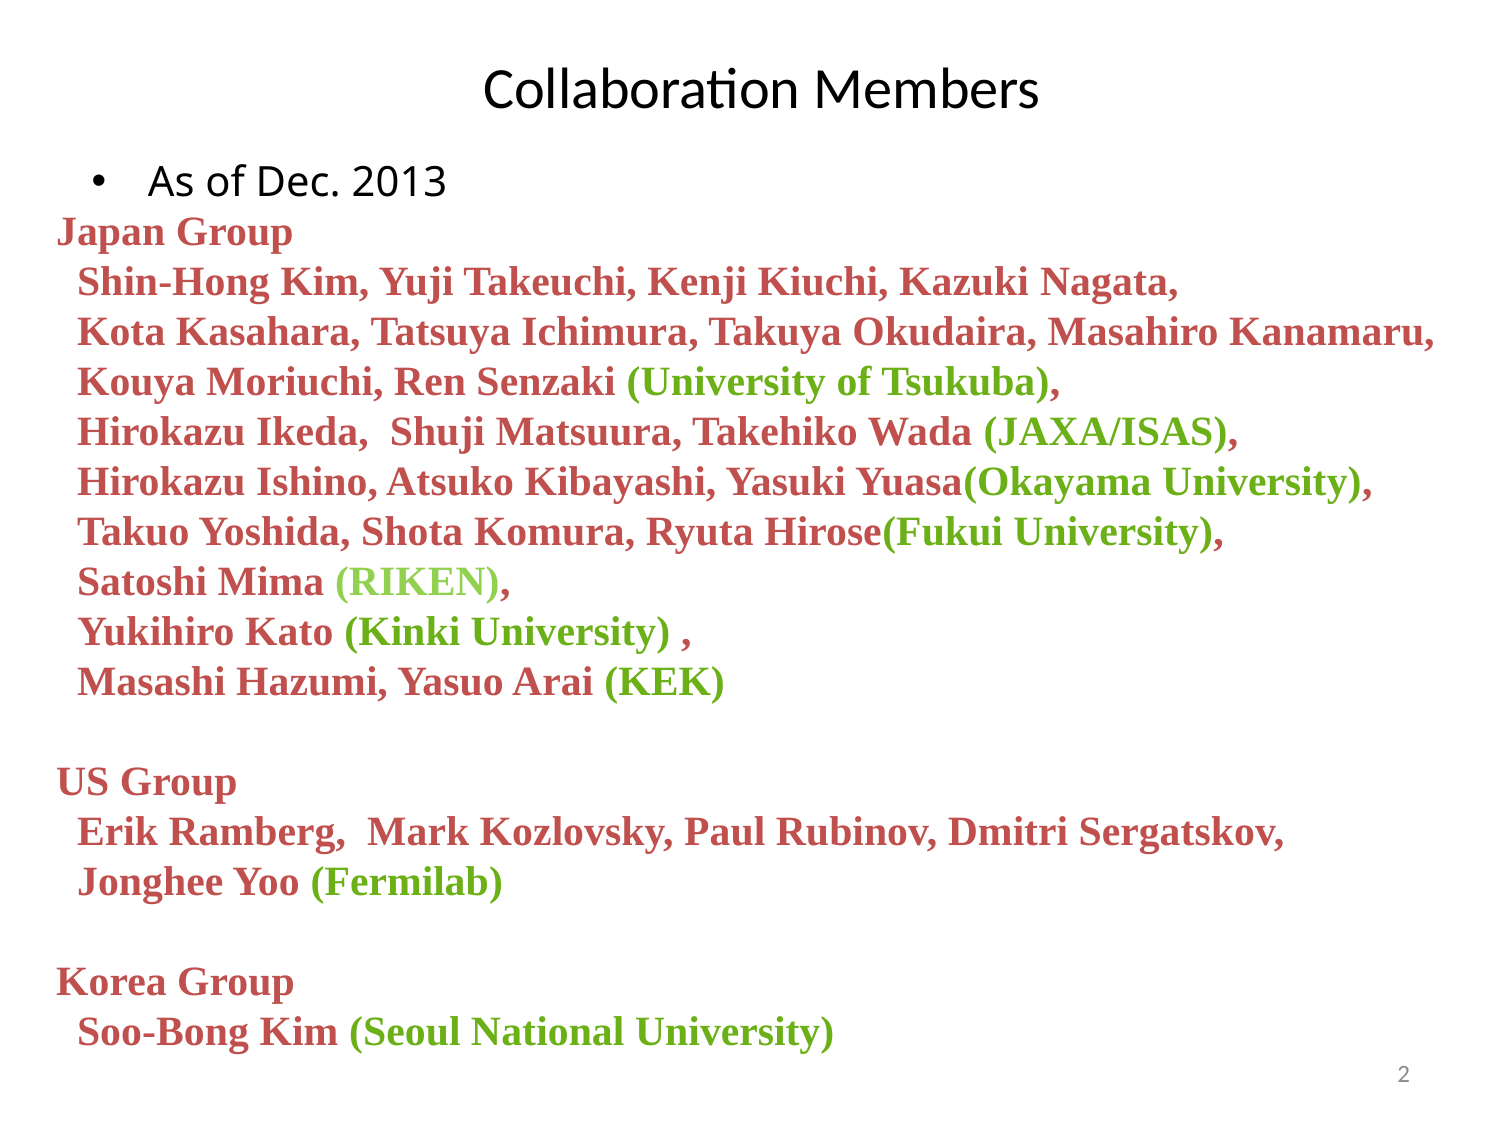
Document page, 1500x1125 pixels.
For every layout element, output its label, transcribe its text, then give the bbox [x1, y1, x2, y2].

list As of Dec. 2013 [76, 147, 1223, 196]
slide_number 2 [1074, 1042, 1425, 1103]
text_box Japan Group Shin-Hong Kim, Yuji Takeuchi, Kenji Kiuchi, Kazuki Nagata, Kota Kasahara, Tatsuya Ichimura, Takuya Okudaira, Masahiro Kanamaru, Kouya Moriuchi, Ren Senzaki (University of Tsukuba), Hirokazu Ikeda, Shuji Matsuura, Takehiko Wada (JAXA/ISAS), Hirokazu Ishino, Atsuko Kibayashi, Yasuki Yuasa(Okayama University), Takuo Yoshida, Shota Komura, Ryuta Hirose(Fukui University), Satoshi Mima (RIKEN), Yukihiro Kato (Kinki University) , Masashi Hazumi, Yasuo Arai (KEK) US Group Erik Ramberg, Mark Kozlovsky, Paul Rubinov, Dmitri Sergatskov, Jonghee Yoo (Fermilab) Korea Group Soo-Bong Kim (Seoul National University) [41, 196, 1471, 1062]
title Collaboration Members [53, 42, 1471, 128]
